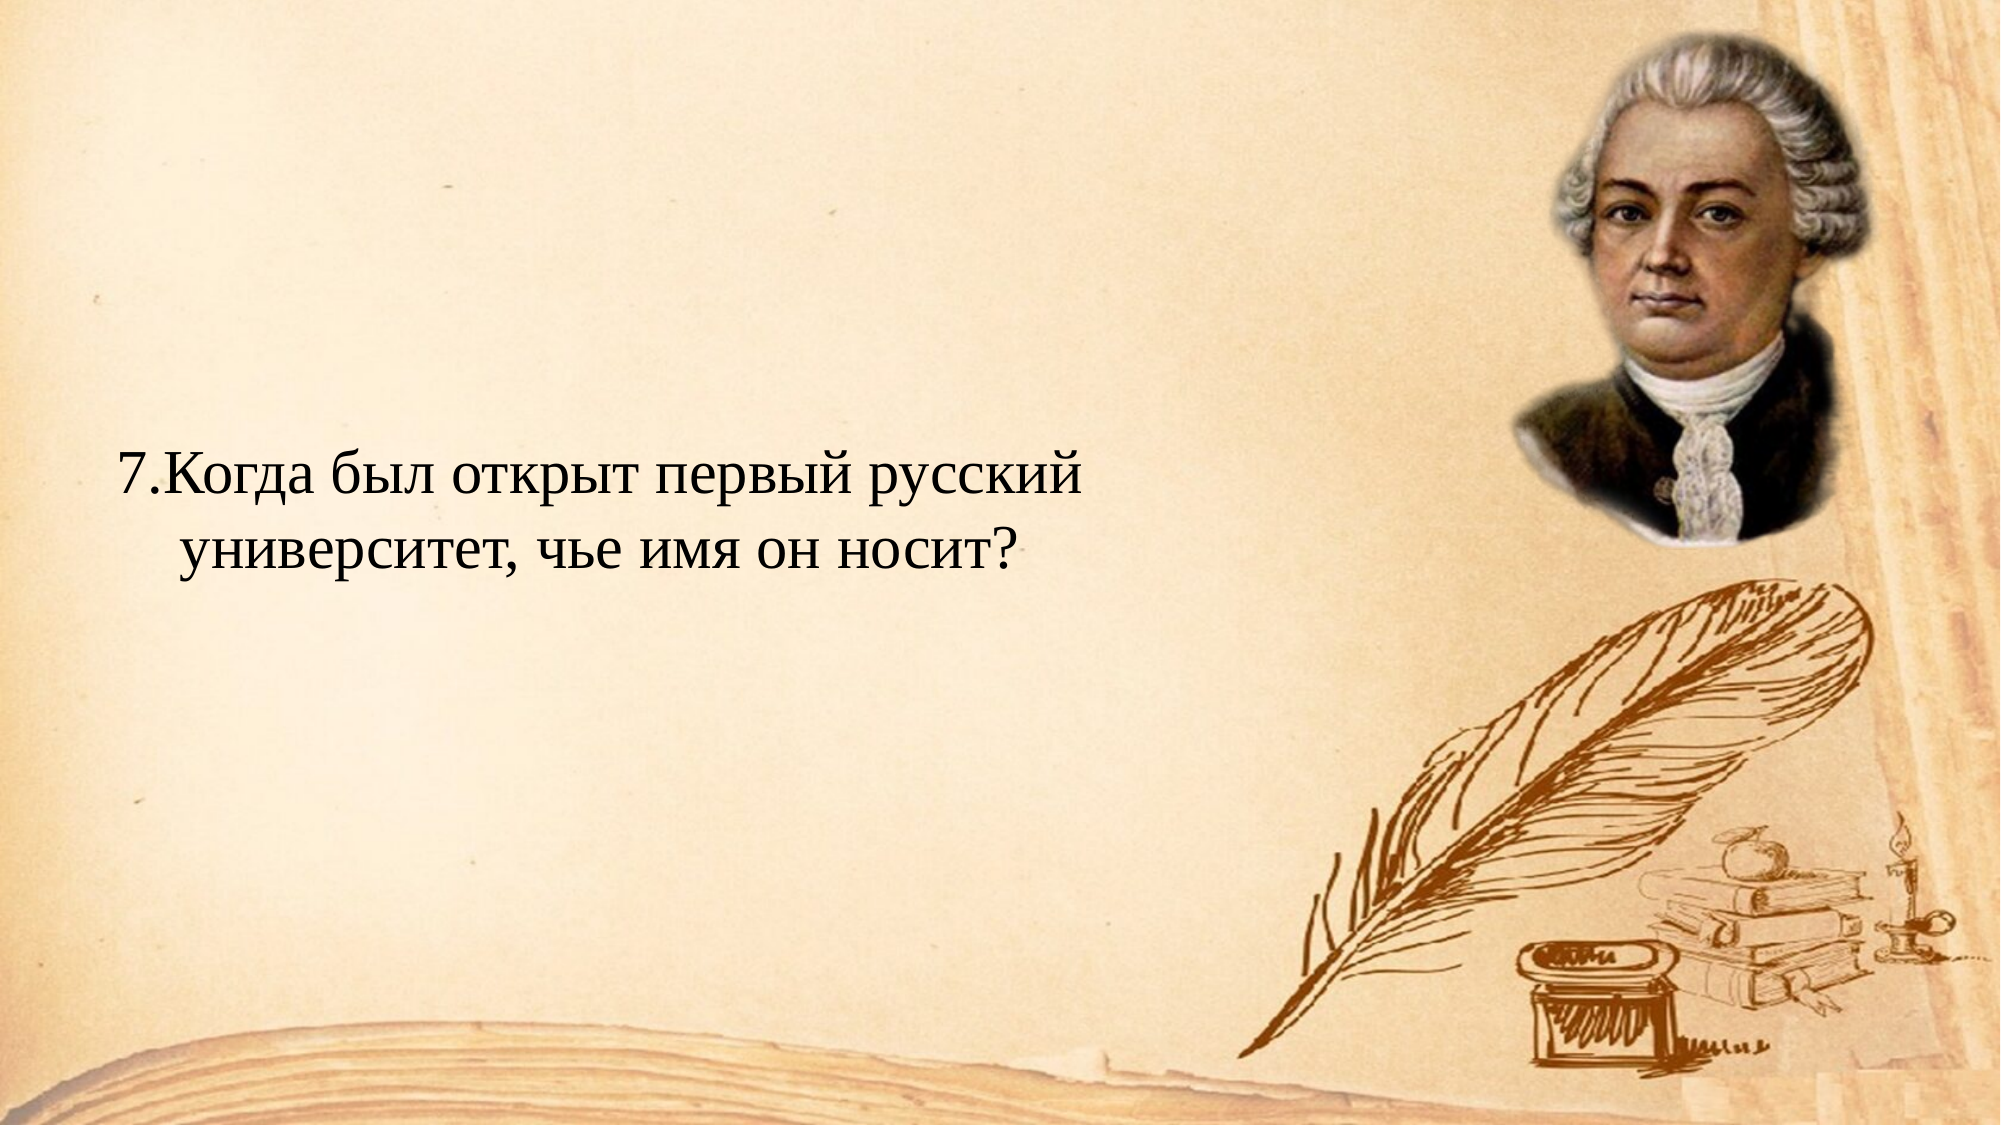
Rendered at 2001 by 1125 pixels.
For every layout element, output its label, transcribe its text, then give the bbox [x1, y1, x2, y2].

picture [0, 0, 2001, 1125]
title 7.Когда был открыт первый русский университет, чье имя он носит? [11, 164, 1189, 848]
